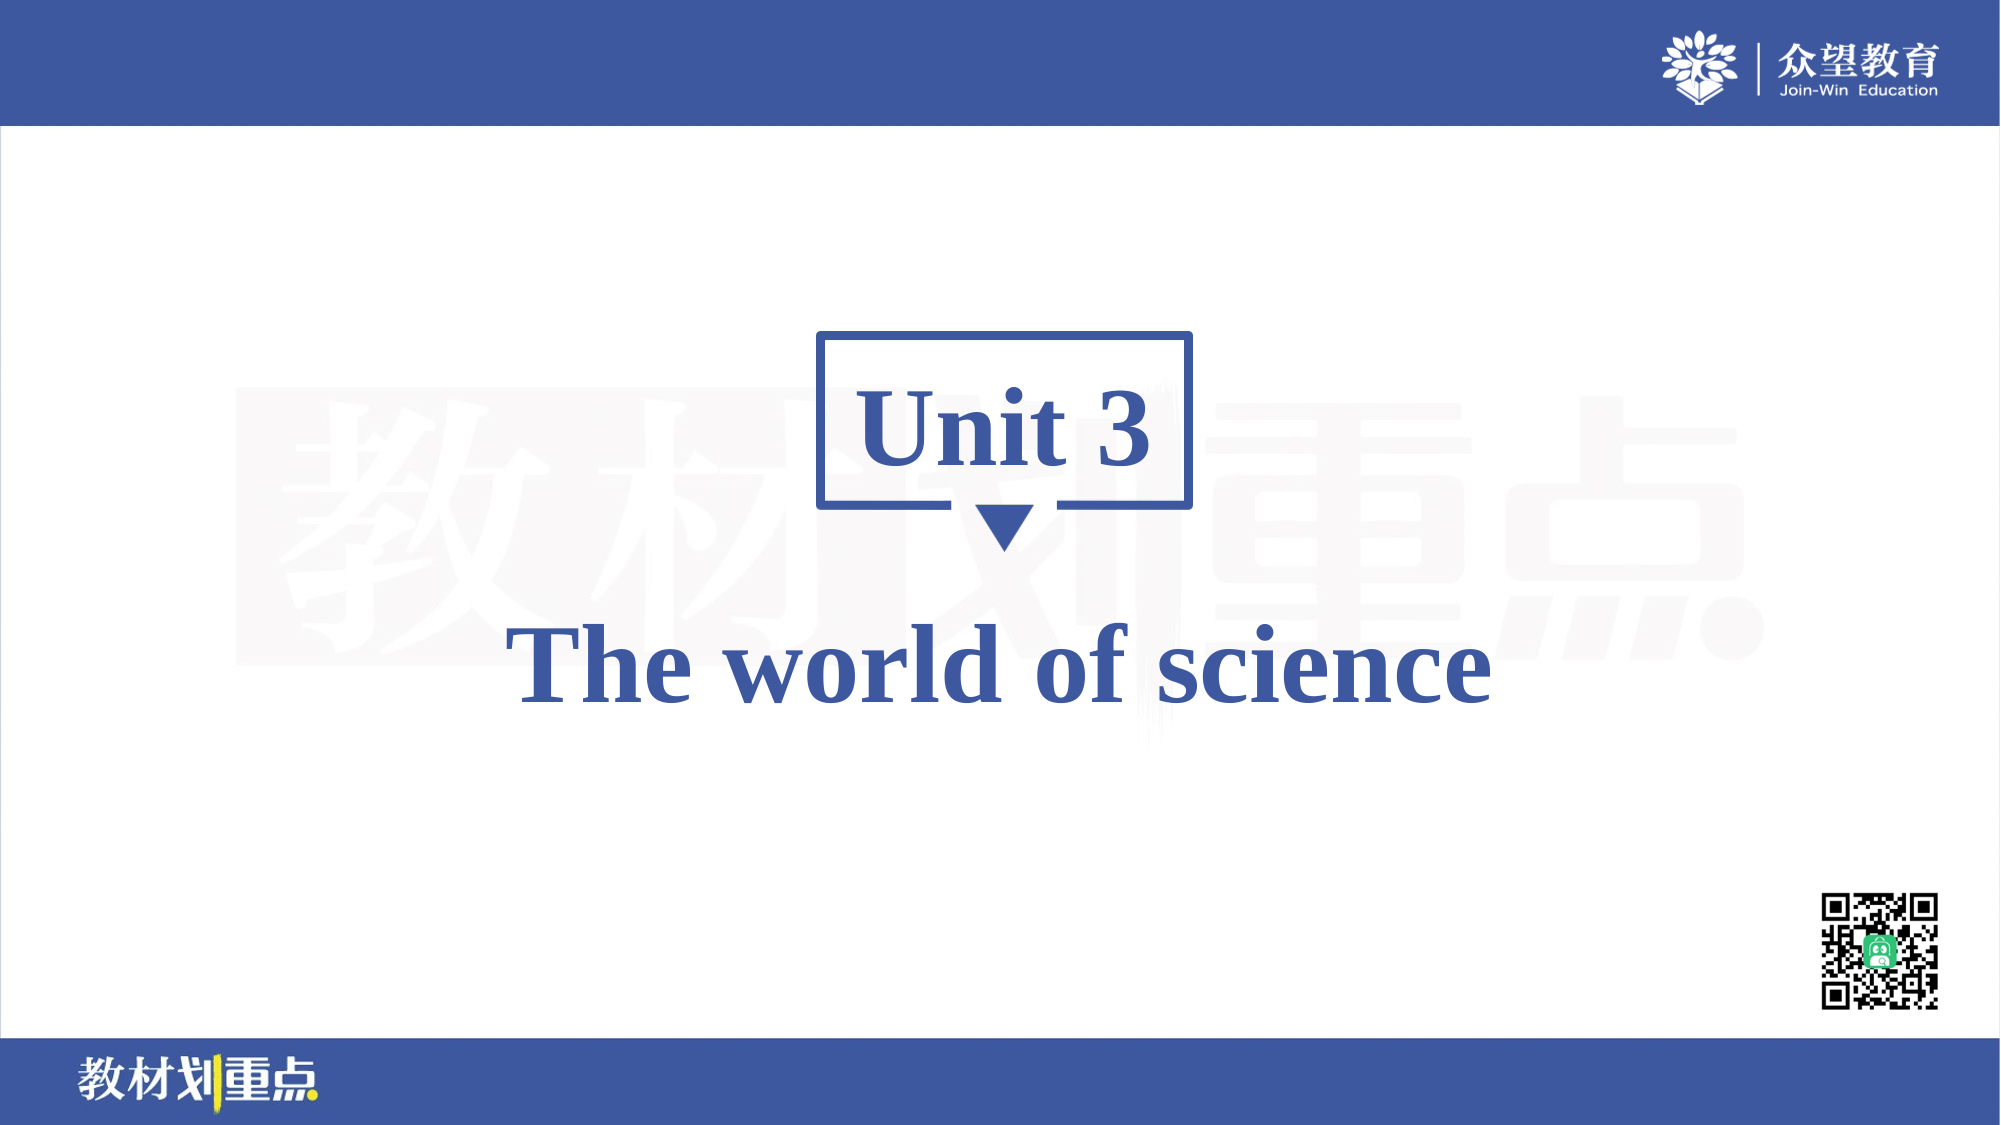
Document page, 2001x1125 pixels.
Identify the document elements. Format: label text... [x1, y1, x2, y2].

text_box The world of science [0, 578, 2000, 732]
text_box Unit 3 [814, 341, 1193, 495]
picture [0, 0, 2000, 578]
picture [0, 732, 2000, 1125]
